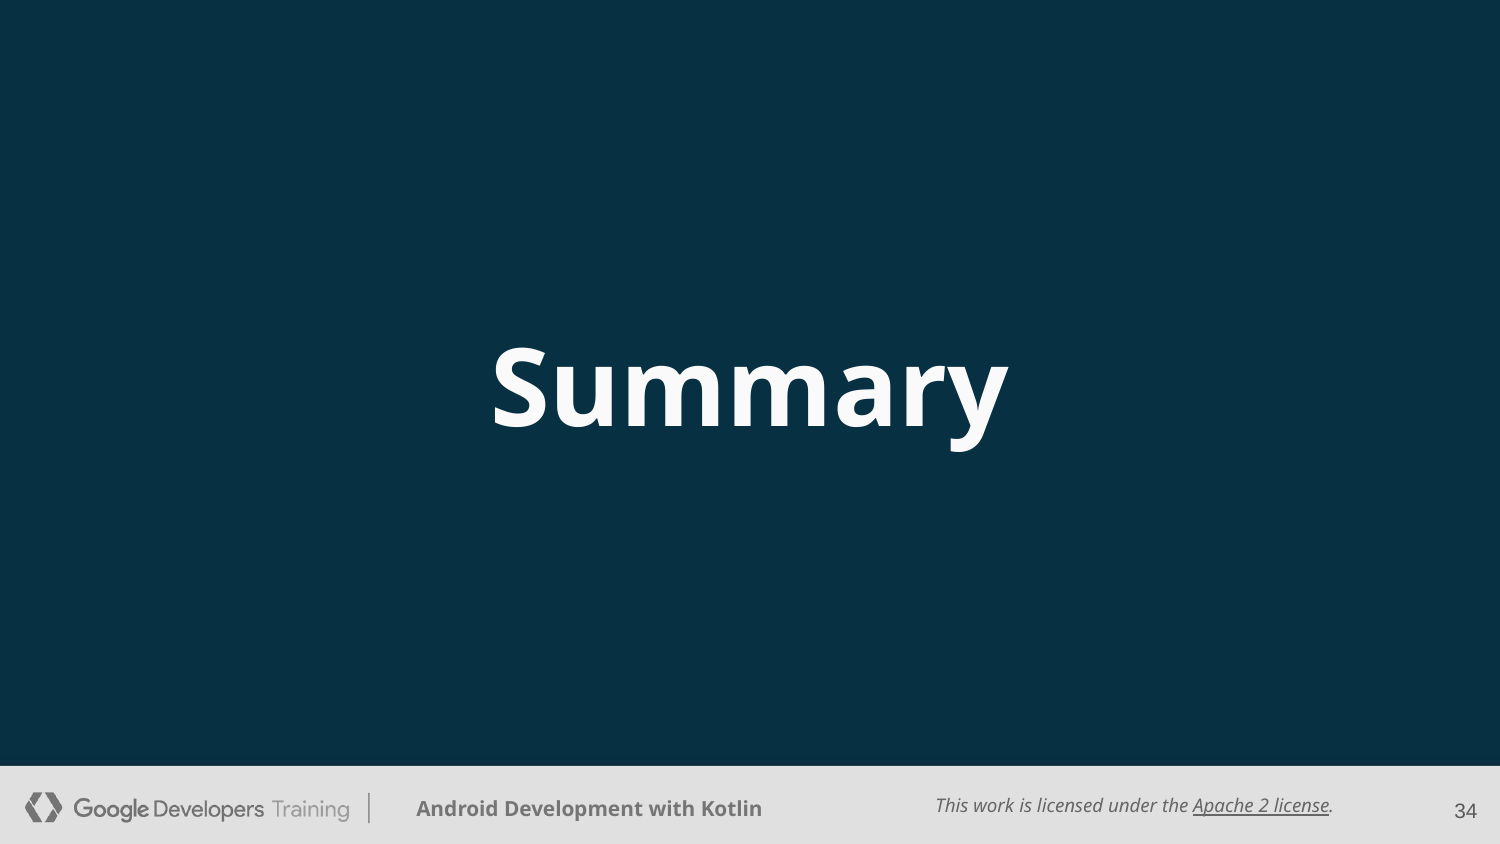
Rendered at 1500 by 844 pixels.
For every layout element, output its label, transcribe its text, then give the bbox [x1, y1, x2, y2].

picture [0, 0, 1500, 844]
text_box Summary [51, 0, 1449, 766]
slide_number ‹#› [1402, 777, 1493, 842]
